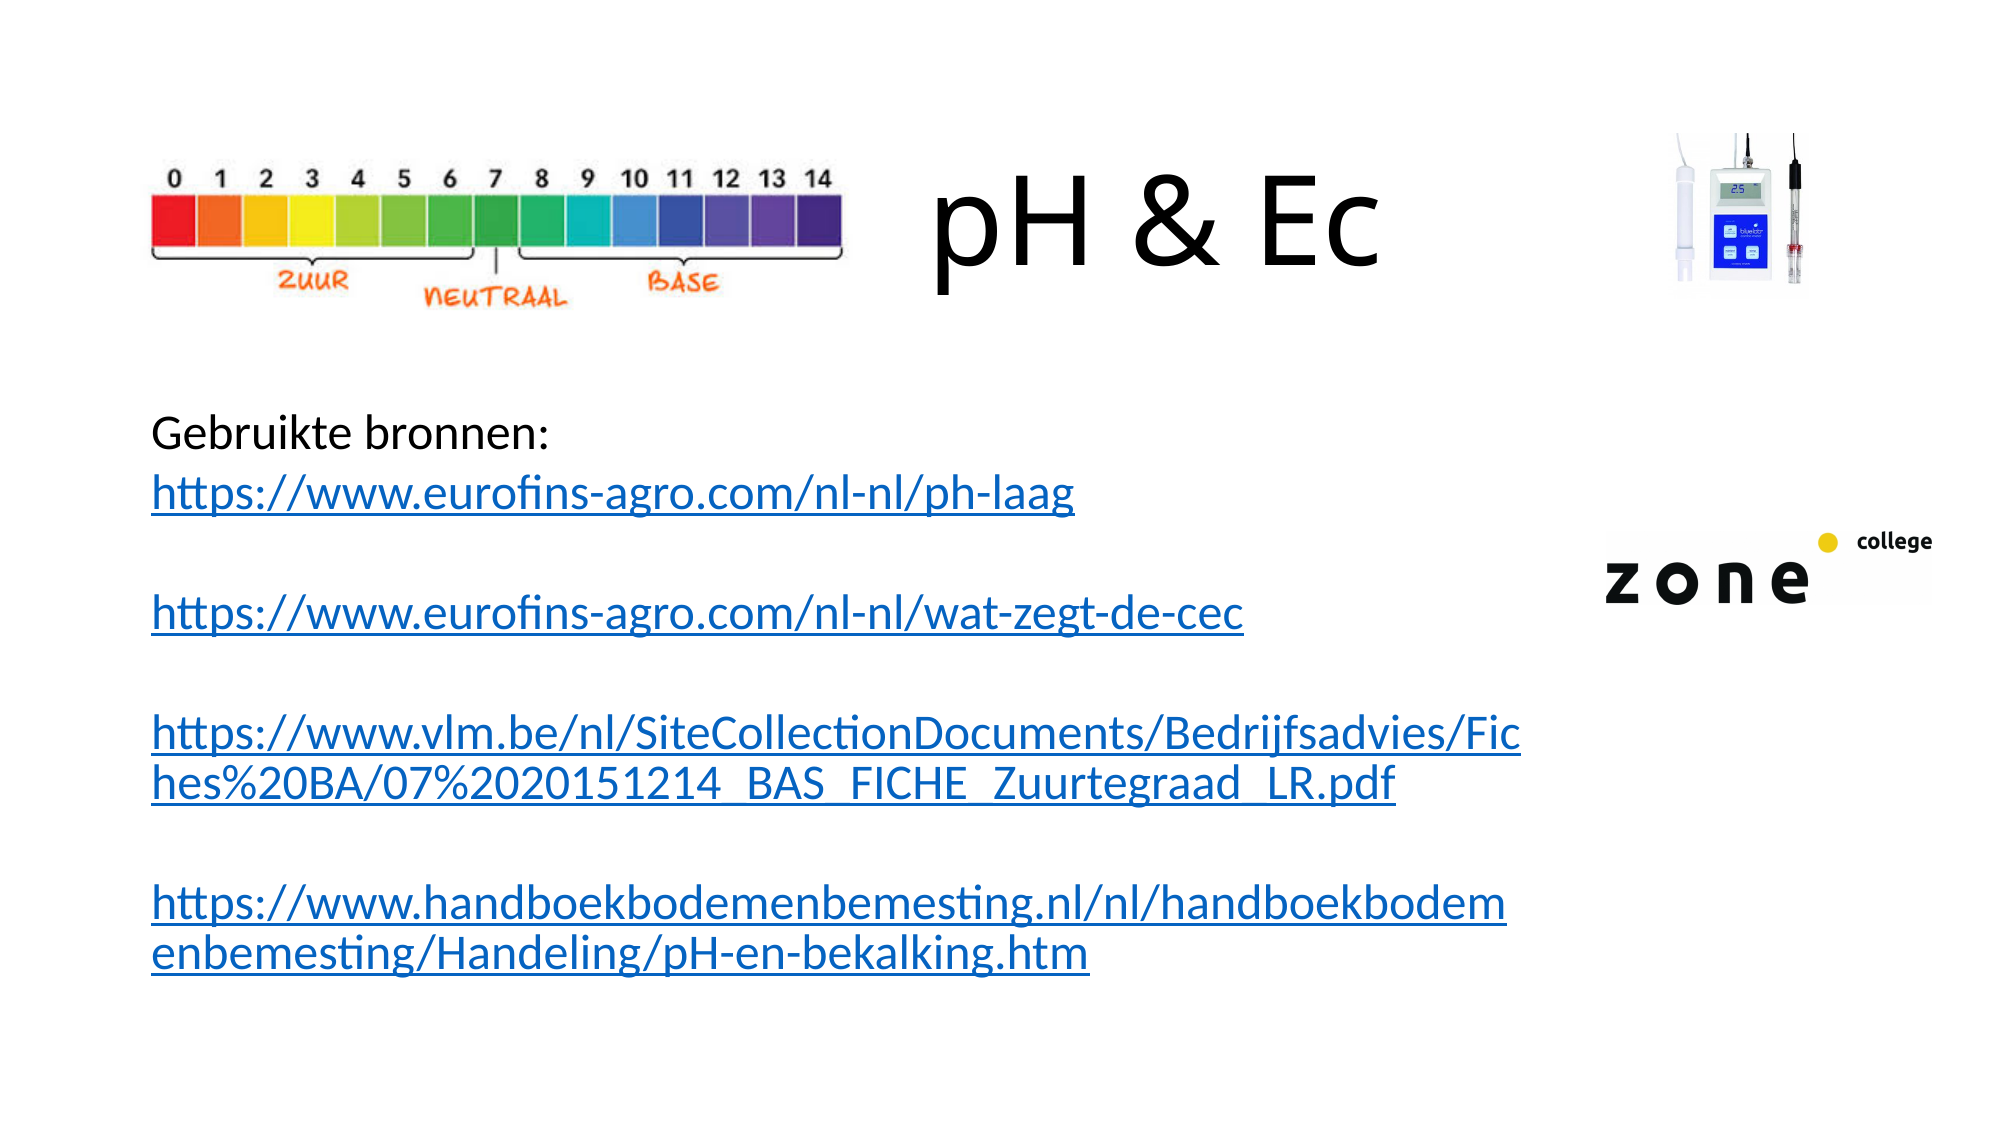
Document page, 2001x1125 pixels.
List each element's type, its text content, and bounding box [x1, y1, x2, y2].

picture [1606, 531, 1932, 605]
text_box Gebruikte bronnen: https://www.eurofins-agro.com/nl-nl/ph-laag https://www.eurofins-agro.com/nl-nl/wat-zegt-de-cec https://www.vlm.be/nl/SiteCollectionDocuments/Bedrijfsadvies/Fiches%20BA/07%2020151214_BAS_FICHE_Zuurtegraad_LR.pdf https://www.handboekbodemenbemesting.nl/nl/handboekbodemenbemesting/Handeling/pH-en-bekalking.htm [136, 392, 1540, 887]
text_box pH & Ec [912, 133, 1399, 298]
picture [1654, 133, 1821, 299]
picture [136, 147, 860, 318]
